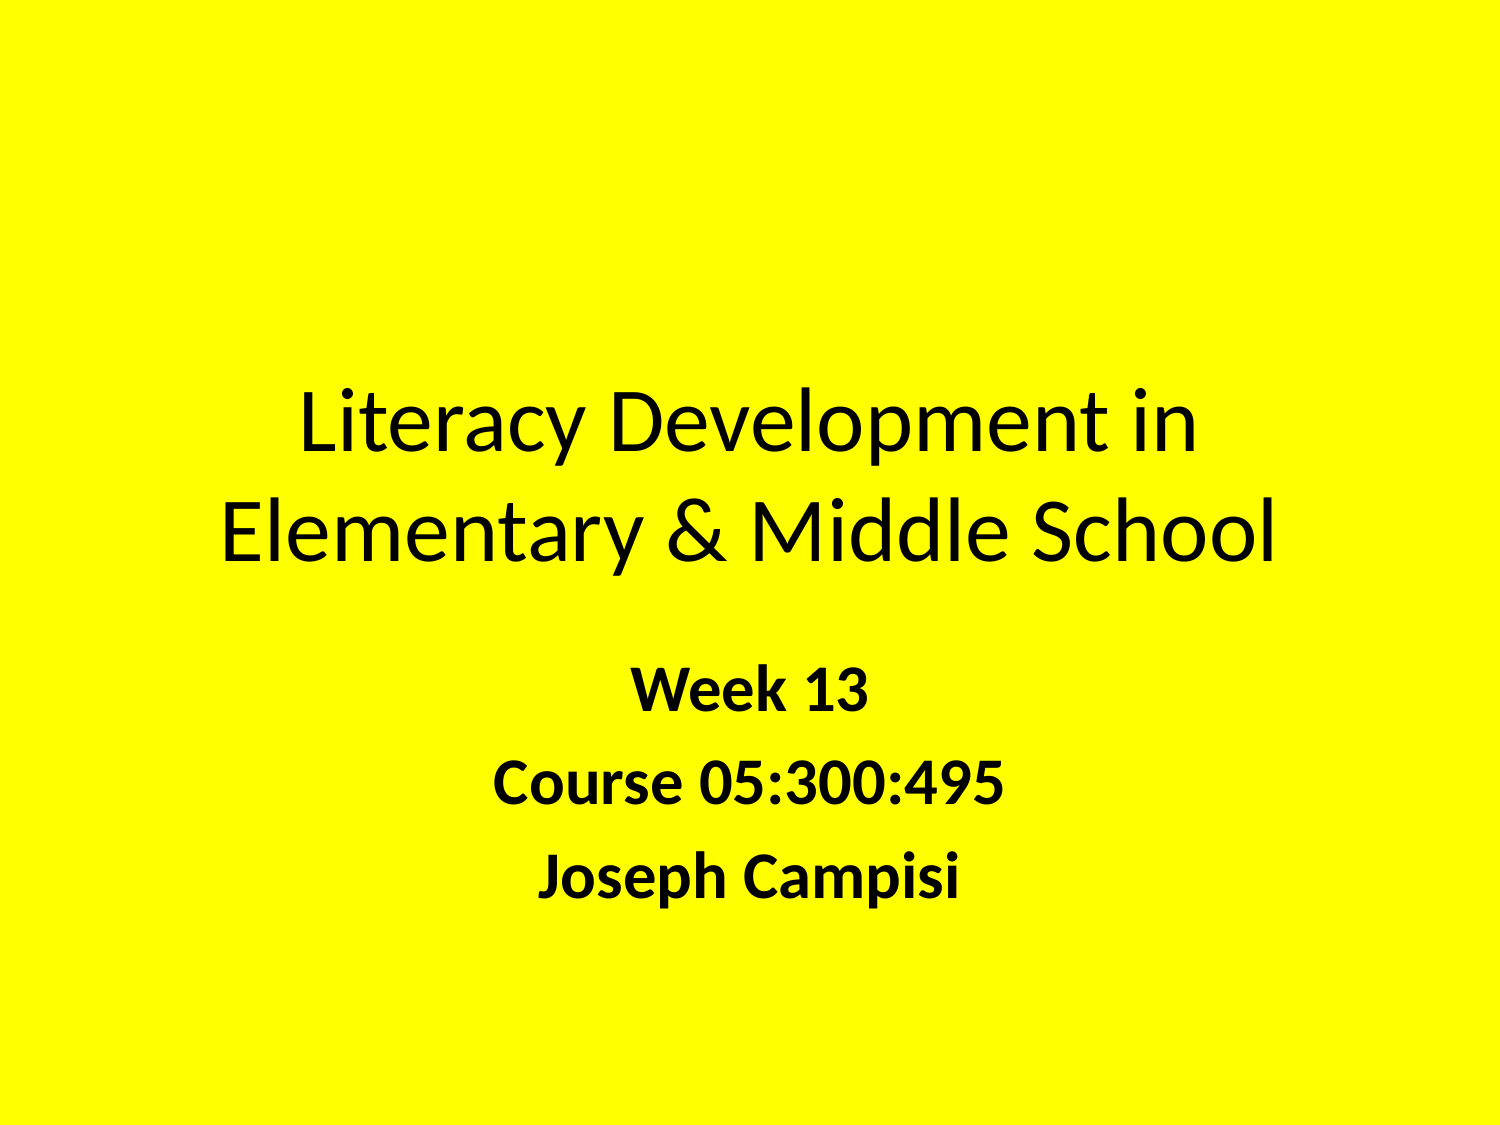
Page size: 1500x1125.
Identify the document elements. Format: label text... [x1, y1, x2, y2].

subtitle Week 13 Course 05:300:495 Joseph Campisi [225, 637, 1275, 925]
title Literacy Development in Elementary & Middle School [112, 349, 1388, 591]
